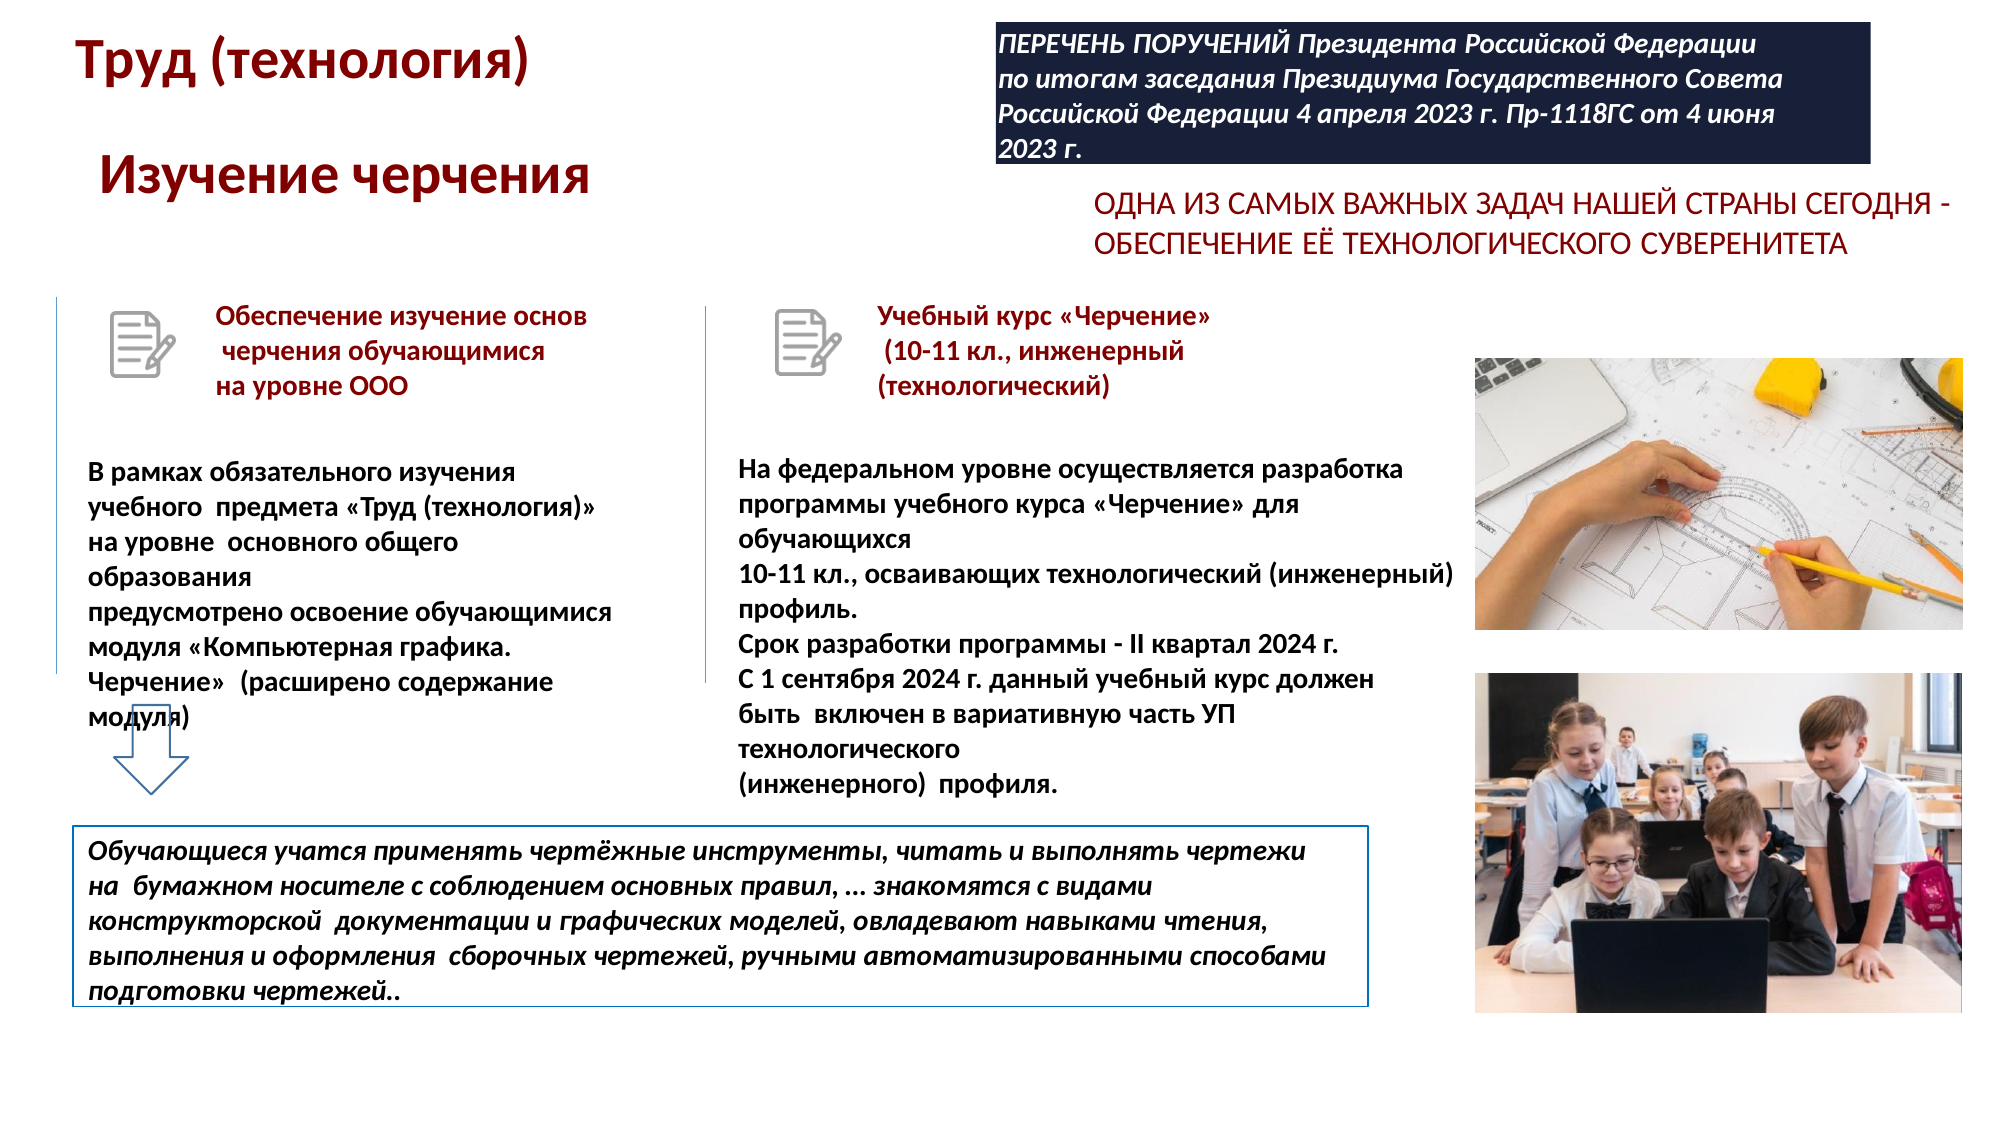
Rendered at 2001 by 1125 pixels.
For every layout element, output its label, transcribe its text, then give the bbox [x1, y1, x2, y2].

title Труд (технология) [72, 17, 551, 208]
picture [1475, 673, 1962, 1013]
text_box В рамках обязательного изучения учебного предмета «Труд (технология)» на уровне основного общего образования предусмотрено освоение обучающимися модуля «Компьютерная графика. Черчение» (расширено содержание модуля) [85, 449, 644, 732]
text_box ПЕРЕЧЕНЬ ПОРУЧЕНИЙ Президента Российской Федерации по итогам заседания Президиума Государственного Совета Российской Федерации 4 апреля 2023 г. Пр-1118ГС от 4 июня 2023 г. [995, 22, 1871, 164]
text_box [113, 705, 189, 795]
picture [774, 309, 842, 376]
text_box Обучающиеся учатся применять чертёжные инструменты, читать и выполнять чертежи на бумажном носителе с соблюдением основных правил, … знакомятся с видами конструкторской документации и графических моделей, овладевают навыками чтения, выполнения и оформления сборочных чертежей, ручными автоматизированными способами подготовки чертежей.. [72, 825, 1368, 1007]
text_box На федеральном уровне осуществляется разработка программы учебного курса «Черчение» для обучающихся 10-11 кл., осваивающих технологический (инженерный) профиль. Срок разработки программы - II квартал 2024 г. С 1 сентября 2024 г. данный учебный курс должен быть включен в вариативную часть УП технологического (инженерного) профиля. [736, 447, 1464, 799]
text_box ОДНА ИЗ САМЫХ ВАЖНЫХ ЗАДАЧ НАШЕЙ СТРАНЫ СЕГОДНЯ - ОБЕСПЕЧЕНИЕ ЕЁ ТЕХНОЛОГИЧЕСКОГО СУВЕРЕНИТЕТА [1091, 179, 1965, 261]
text_box Обеспечение изучение основ черчения обучающимися на уровне ООО [213, 294, 591, 402]
text_box Учебный курс «Черчение» (10-11 кл., инженерный (технологический) [875, 294, 1216, 402]
text_box Изучение черчения [551, 132, 597, 205]
picture [109, 310, 177, 378]
picture [1475, 358, 1963, 630]
